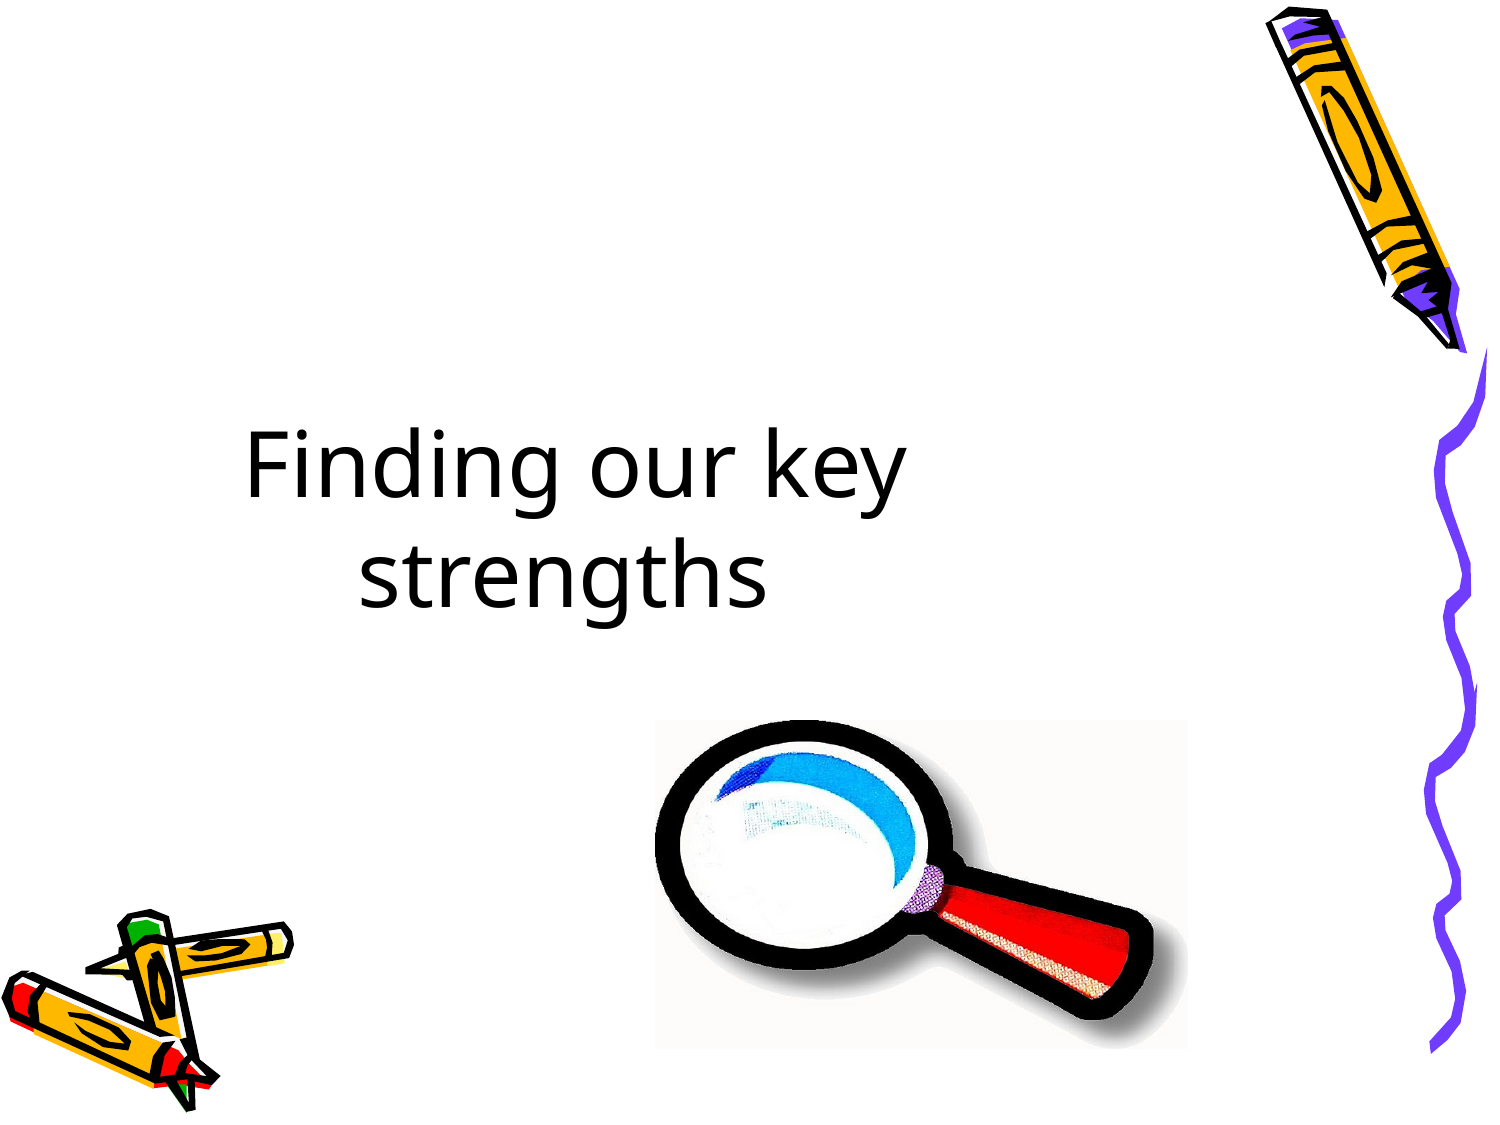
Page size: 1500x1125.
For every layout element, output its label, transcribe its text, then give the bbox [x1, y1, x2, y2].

picture [655, 720, 1188, 1050]
title Finding our key strengths [0, 24, 1128, 634]
